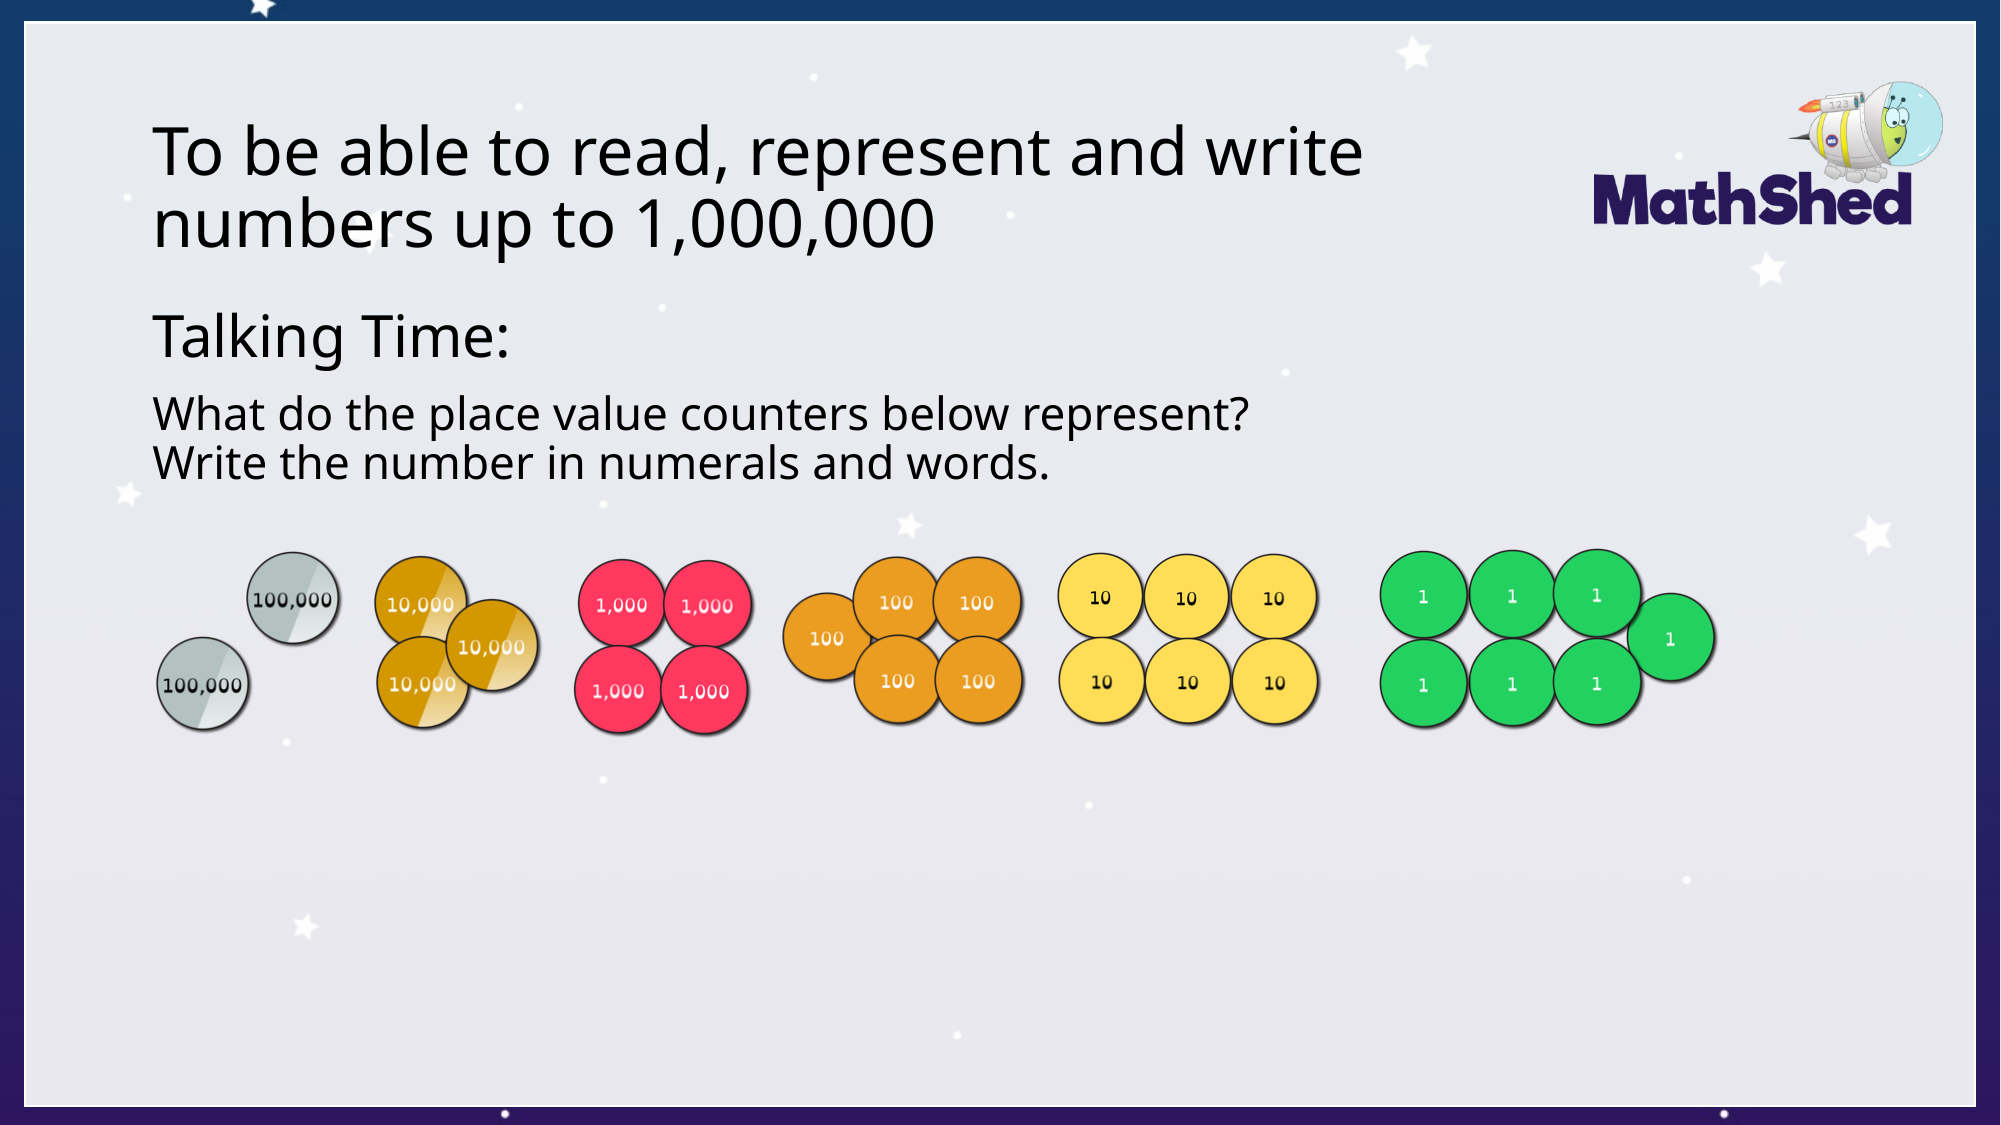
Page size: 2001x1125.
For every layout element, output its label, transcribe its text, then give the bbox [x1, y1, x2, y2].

picture [0, 0, 2001, 1125]
list Talking Time: What do the place value counters below represent? Write the number in numerals and words. [137, 299, 1863, 1014]
title To be able to read, represent and write numbers up to 1,000,000 [137, 81, 1578, 299]
